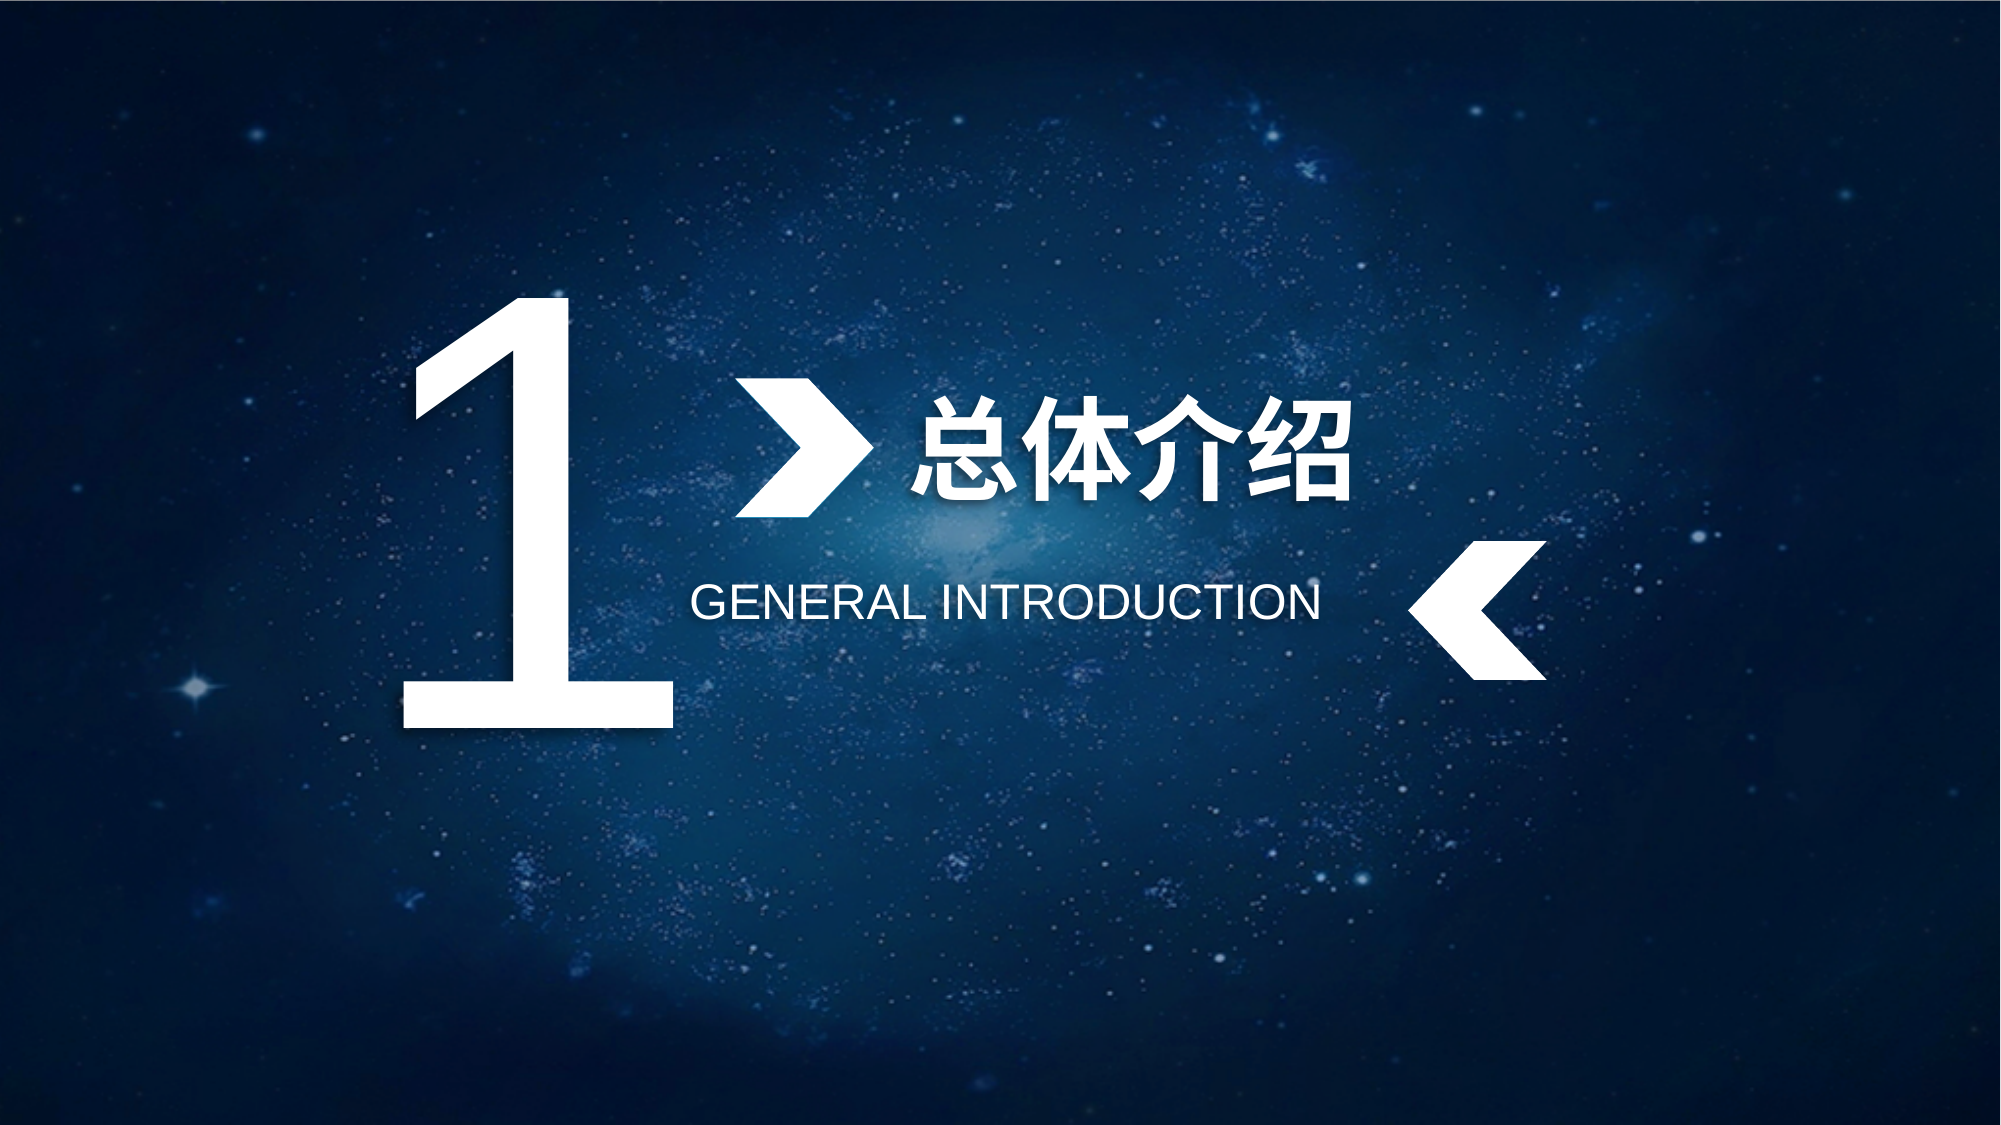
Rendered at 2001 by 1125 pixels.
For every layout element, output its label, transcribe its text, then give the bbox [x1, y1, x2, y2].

text_box GENERAL INTRODUCTION [674, 562, 1338, 638]
text_box 1 [341, 96, 719, 861]
text_box [1406, 540, 1550, 681]
picture [0, 0, 2001, 1125]
text_box 总体介绍 [892, 371, 1373, 522]
text_box [732, 377, 876, 519]
